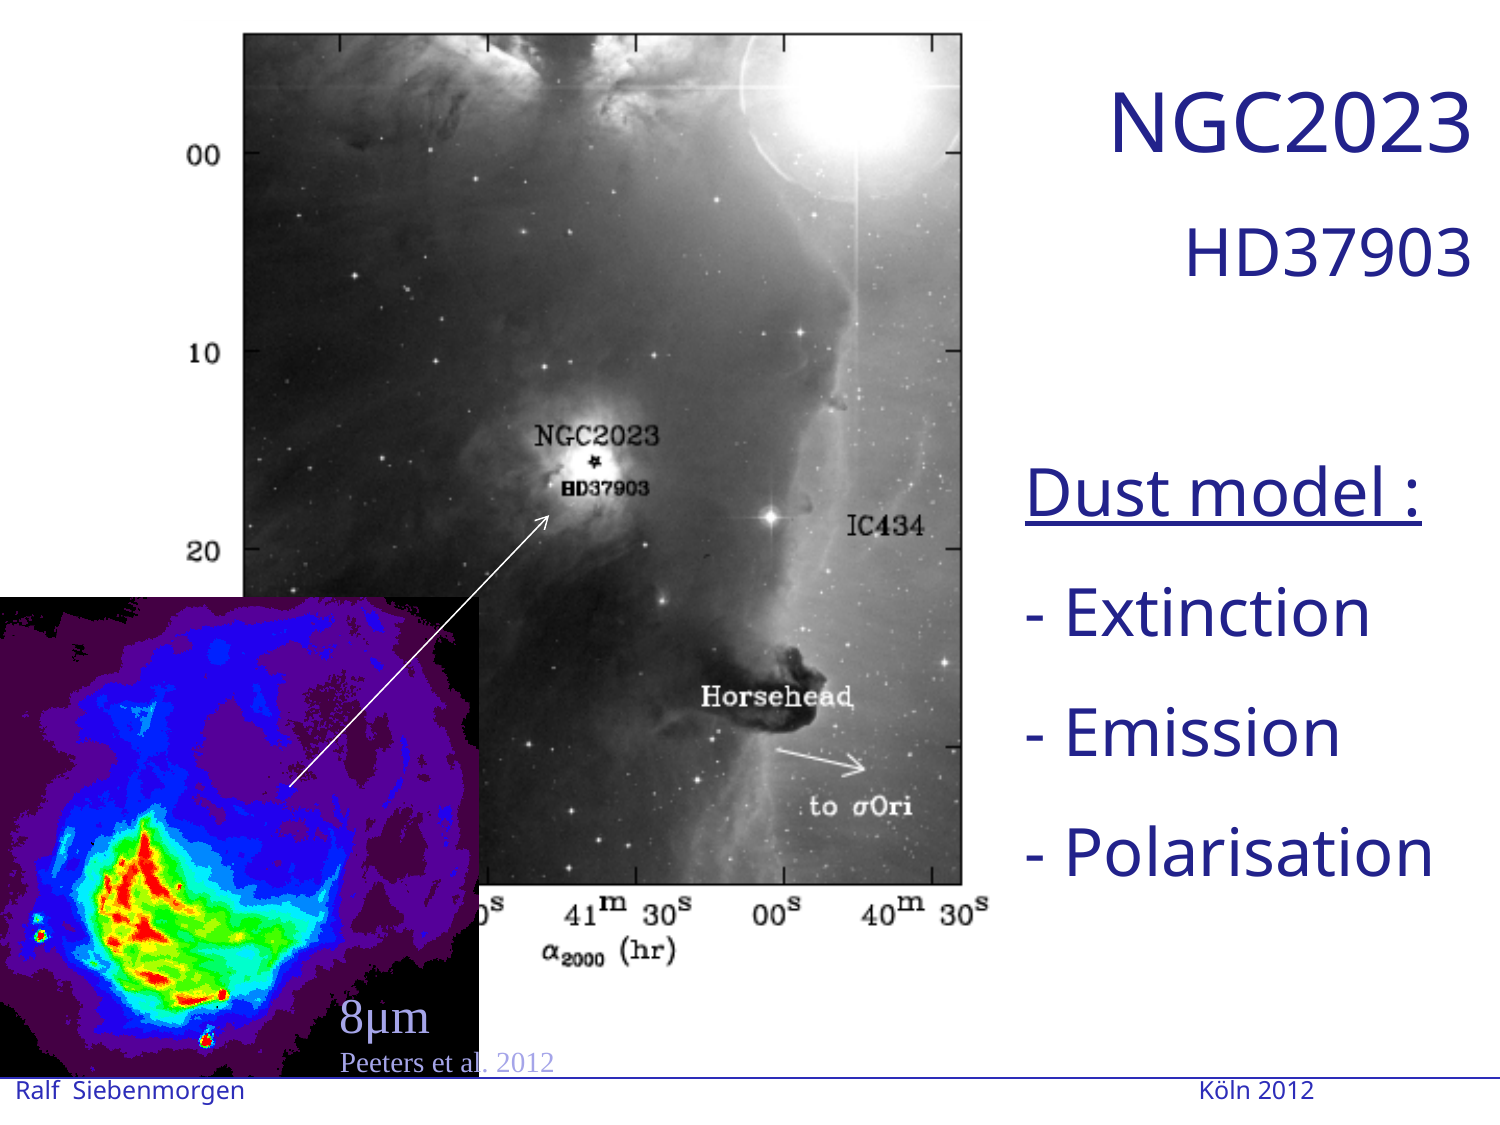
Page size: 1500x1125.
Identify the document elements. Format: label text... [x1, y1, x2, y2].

text_box NGC2023 HD37903 Dust model : - Extinction - Emission - Polarisation [1009, 11, 1489, 976]
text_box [288, 514, 550, 788]
picture [0, 18, 992, 1077]
text_box 8μm Peeters et al. 2012 [325, 988, 571, 1086]
